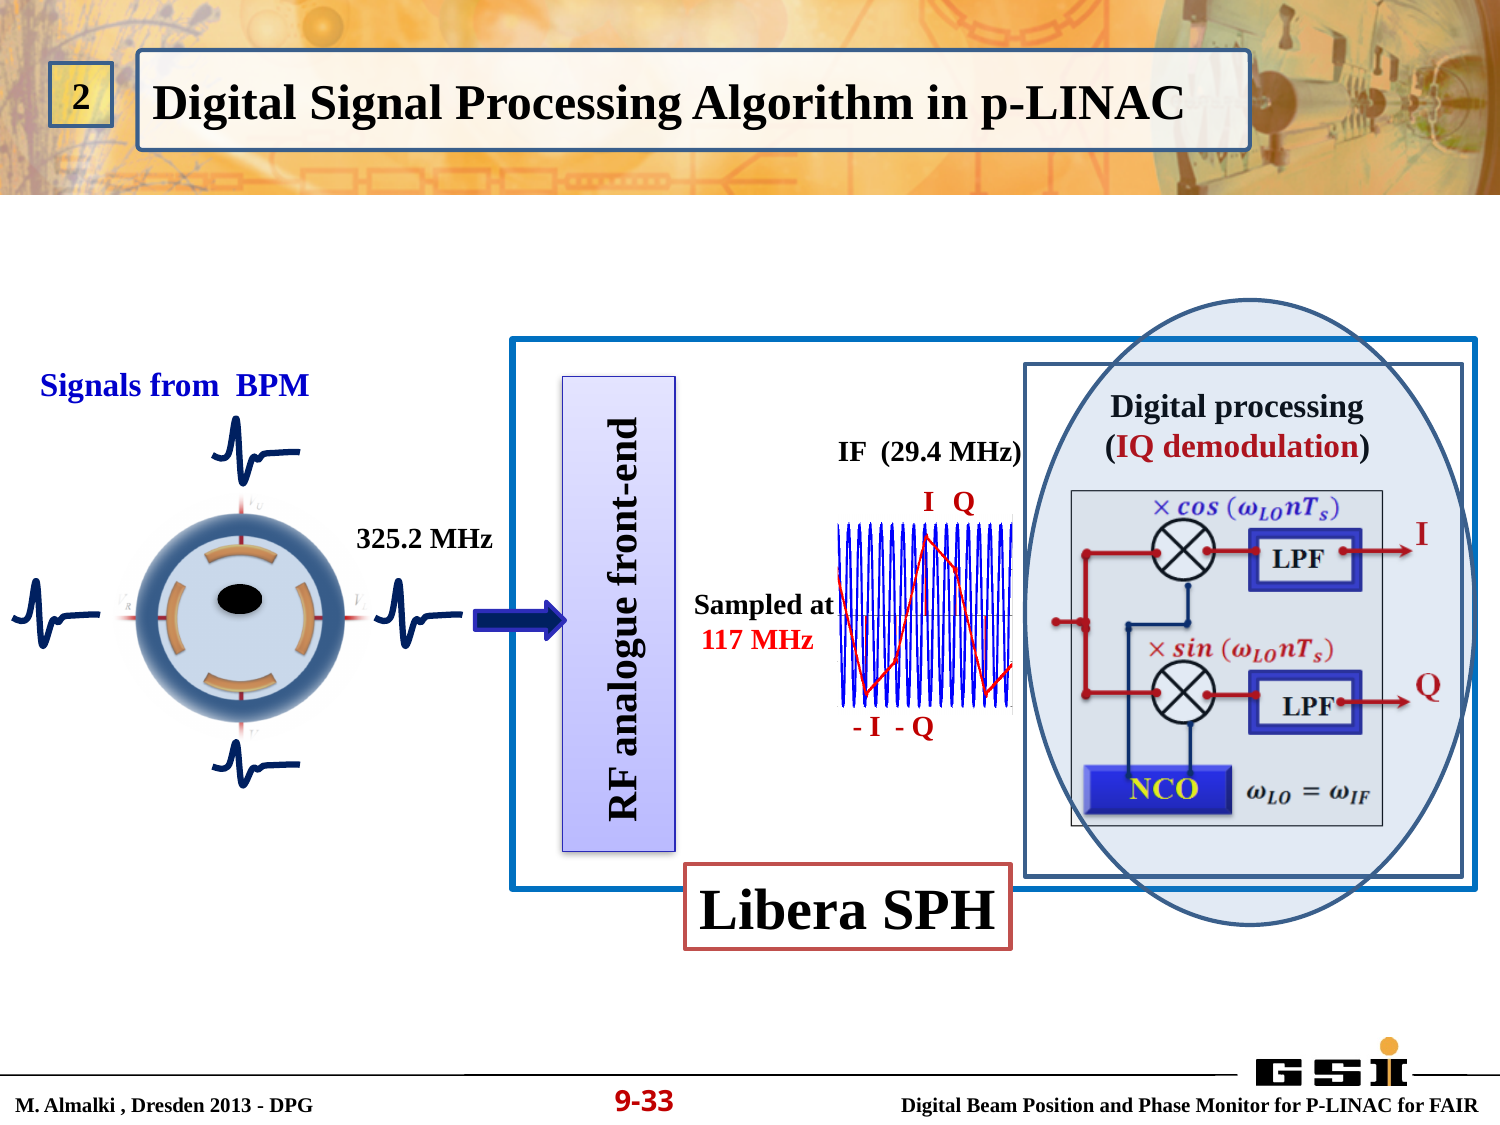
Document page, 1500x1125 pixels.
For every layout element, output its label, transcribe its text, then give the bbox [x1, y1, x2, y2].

picture [1037, 476, 1459, 852]
text_box M. Almalki , Dresden 2013 - DPG Digital Beam Position and Phase Monitor for P-LINAC for FAIR [0, 1092, 1494, 1125]
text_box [0, 0, 1500, 1086]
picture [837, 513, 1013, 715]
picture [109, 488, 376, 745]
